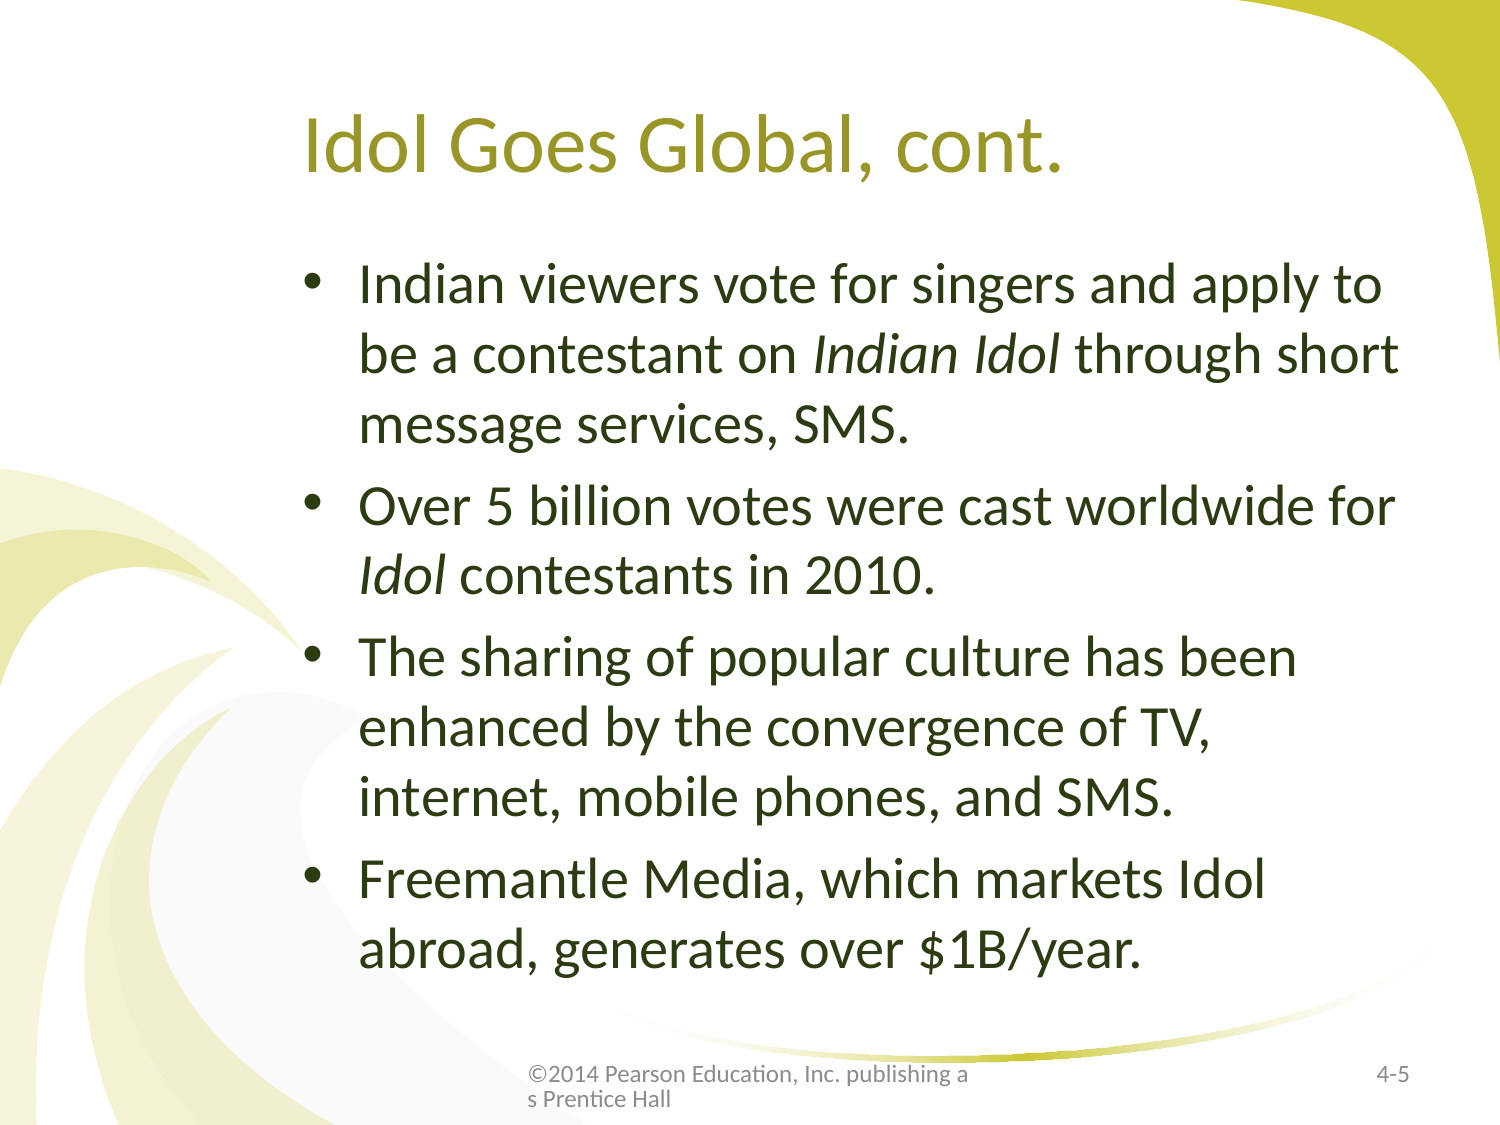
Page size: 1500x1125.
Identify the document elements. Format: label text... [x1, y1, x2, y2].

footer ©2014 Pearson Education, Inc. publishing as Prentice Hall [512, 1042, 988, 1103]
title Idol Goes Global, cont. [287, 45, 1425, 233]
list Indian viewers vote for singers and apply to be a contestant on Indian Idol through short message services, SMS. Over 5 billion votes were cast worldwide for Idol contestants in 2010. The sharing of popular culture has been enhanced by the convergence of TV, internet, mobile phones, and SMS. Freemantle Media, which markets Idol abroad, generates over $1B/year. [287, 237, 1425, 1005]
slide_number 4-5 [1074, 1042, 1425, 1103]
